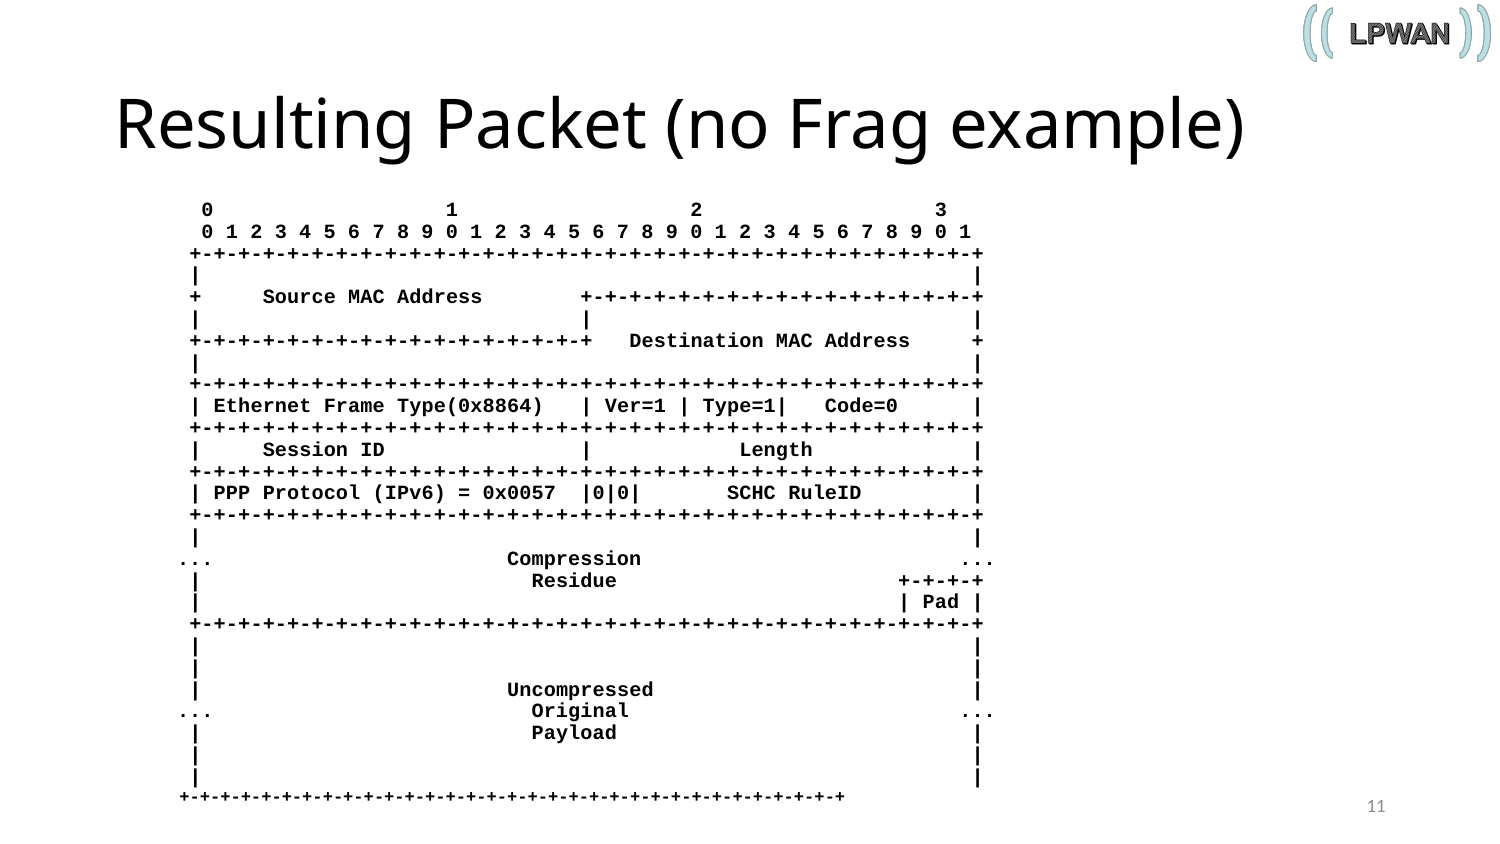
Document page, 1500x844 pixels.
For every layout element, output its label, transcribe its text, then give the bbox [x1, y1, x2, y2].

slide_number 11 [1059, 782, 1397, 827]
list 0 1 2 3 0 1 2 3 4 5 6 7 8 9 0 1 2 3 4 5 6 7 8 9 0 1 2 3 4 5 6 7 8 9 0 1 +-+-+-+-+-+-+-+-+-+-+-+-+-+-+-+-+-+-+-+-+-+-+-+-+-+-+-+-+-+-+-+-+ | | + Source MAC Address +-+-+-+-+-+-+-+-+-+-+-+-+-+-+-+-+ | | | +-+-+-+-+-+-+-+-+-+-+-+-+-+-+-+-+ Destination MAC Address + | | +-+-+-+-+-+-+-+-+-+-+-+-+-+-+-+-+-+-+-+-+-+-+-+-+-+-+-+-+-+-+-+-+ | Ethernet Frame Type(0x8864) | Ver=1 | Type=1| Code=0 | +-+-+-+-+-+-+-+-+-+-+-+-+-+-+-+-+-+-+-+-+-+-+-+-+-+-+-+-+-+-+-+-+ | Session ID | Length | +-+-+-+-+-+-+-+-+-+-+-+-+-+-+-+-+-+-+-+-+-+-+-+-+-+-+-+-+-+-+-+-+ | PPP Protocol (IPv6) = 0x0057 |0|0| SCHC RuleID | +-+-+-+-+-+-+-+-+-+-+-+-+-+-+-+-+-+-+-+-+-+-+-+-+-+-+-+-+-+-+-+-+ | | ... Compression ... | Residue +-+-+-+ | | Pad | +-+-+-+-+-+-+-+-+-+-+-+-+-+-+-+-+-+-+-+-+-+-+-+-+-+-+-+-+-+-+-+-+ | | | | | Uncompressed | ... Original ... | Payload | | | | | +-+-+-+-+-+-+-+-+-+-+-+-+-+-+-+-+-+-+-+-+-+-+-+-+-+-+-+-+-+-+-+-+ [116, 193, 1470, 827]
title Resulting Packet (no Frag example) [103, 44, 1397, 208]
picture [1303, 4, 1491, 62]
